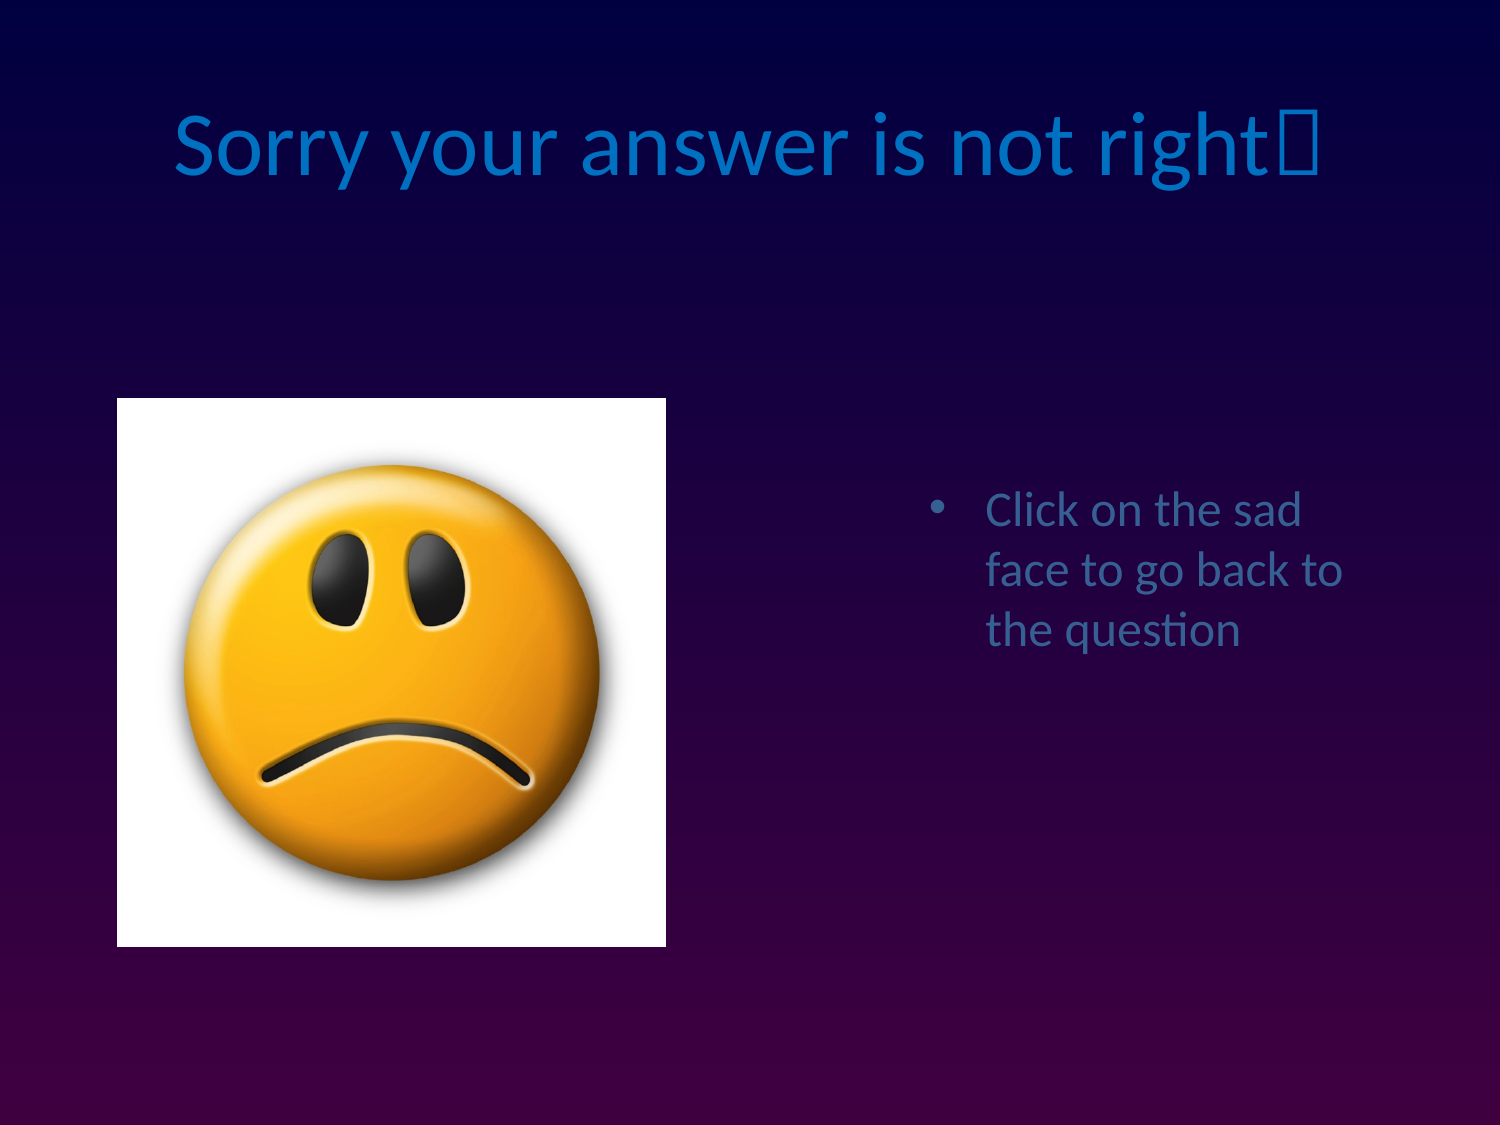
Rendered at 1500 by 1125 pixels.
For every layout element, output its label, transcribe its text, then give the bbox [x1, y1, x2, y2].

list Click on the sad face to go back to the question [914, 468, 1395, 692]
title Sorry your answer is not right [75, 45, 1425, 233]
picture [116, 398, 666, 948]
